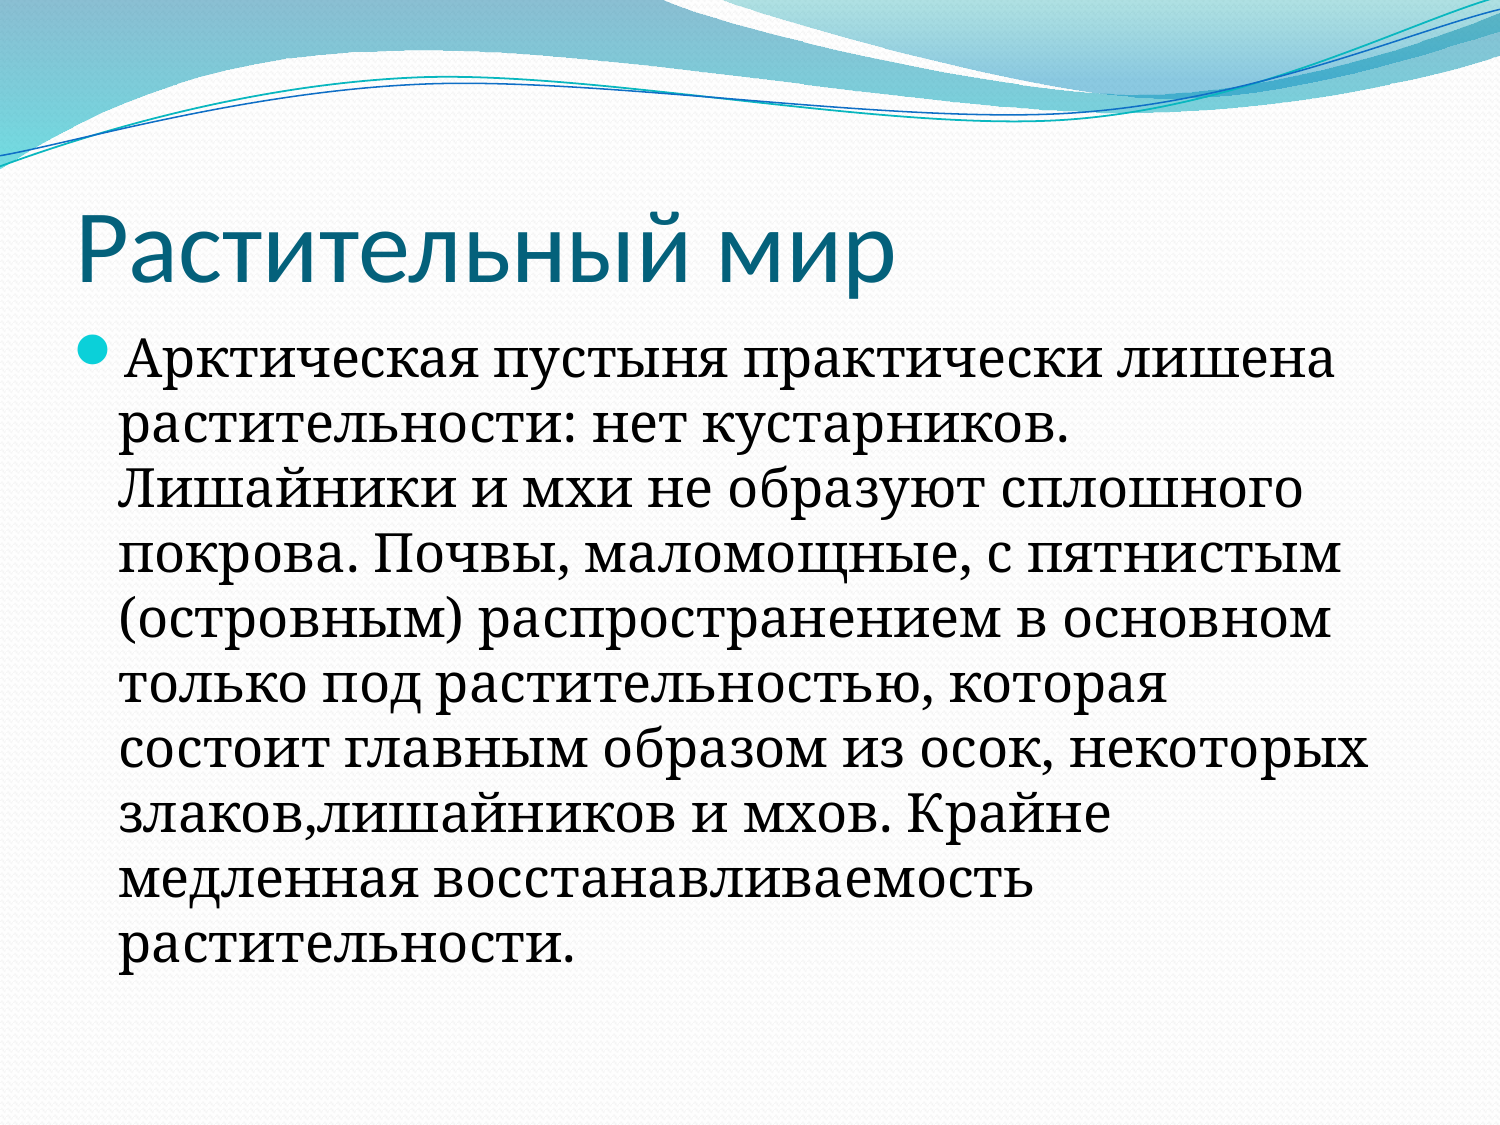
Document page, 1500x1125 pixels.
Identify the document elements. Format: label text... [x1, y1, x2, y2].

title Растительный мир [75, 115, 1425, 303]
list Арктическая пустыня практически лишена растительности: нет кустарников. Лишайники и мхи не образуют сплошного покрова. Почвы, маломощные, с пятнистым (островным) распространением в основном только под растительностью, которая состоит главным образом из осок, некоторых злаков,лишайников и мхов. Крайне медленная восстанавливаемость растительности. [58, 316, 1409, 1037]
